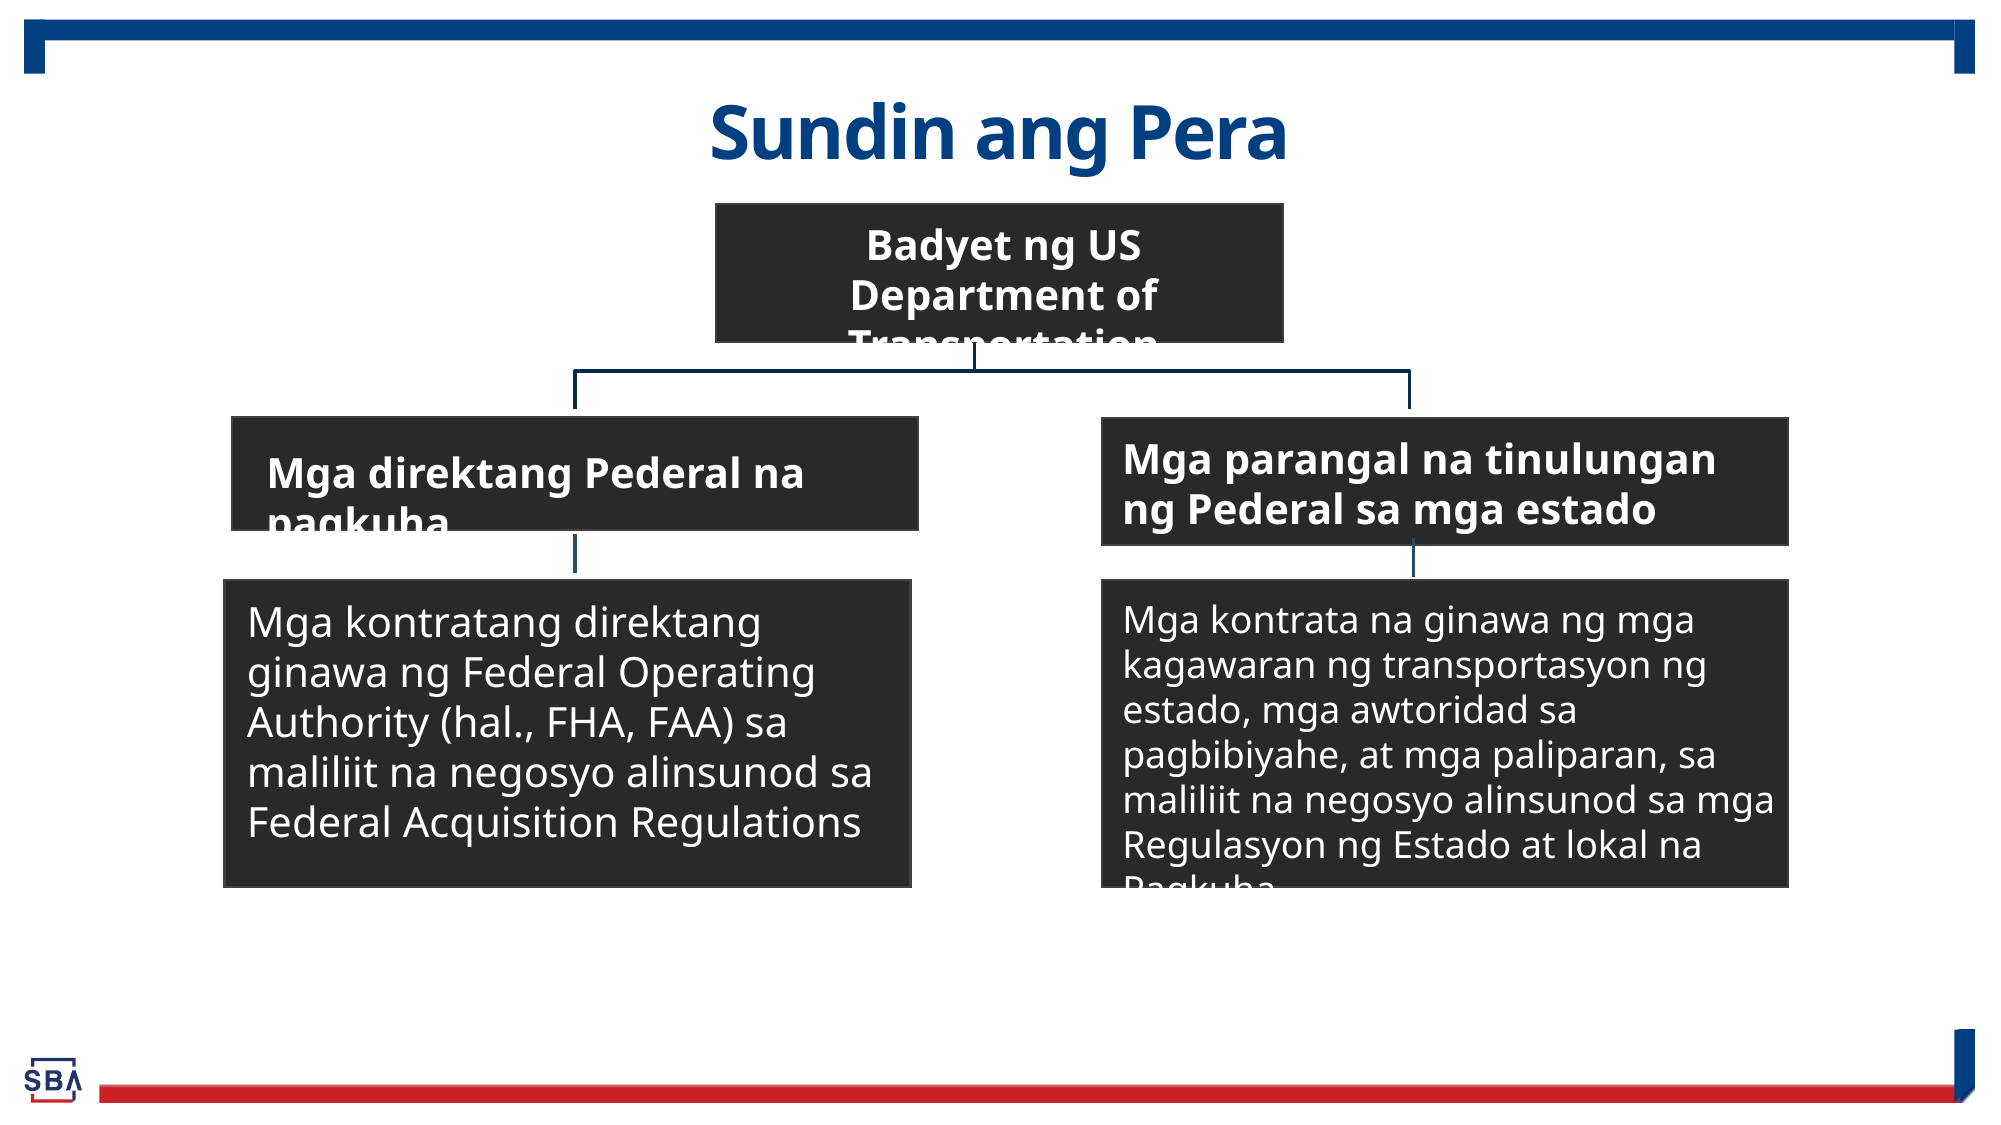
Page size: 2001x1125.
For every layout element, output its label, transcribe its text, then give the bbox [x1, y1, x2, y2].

title Sundin ang Pera [137, 87, 1863, 186]
text_box [974, 342, 1410, 410]
text_box Badyet ng US Department of Transportation [775, 371, 1191, 377]
text_box [223, 579, 912, 888]
text_box Mga kontratang direktang ginawa ng Federal Operating Authority (hal., FHA, FAA) sa maliliit na negosyo alinsunod sa Federal Acquisition Regulations [232, 588, 911, 904]
text_box [575, 342, 974, 410]
text_box Mga parangal na tinulungan ng Pederal sa mga estado [1107, 425, 1794, 540]
text_box [1101, 417, 1789, 546]
text_box Badyet ng US Department of Transportation [742, 211, 1266, 370]
text_box Mga direktang Pederal na pagkuha [251, 439, 899, 555]
text_box Mga kontrata na ginawa ng mga kagawaran ng transportasyon ng estado, mga awtoridad sa pagbibiyahe, at mga paliparan, sa maliliit na negosyo alinsunod sa mga Regulasyon ng Estado at lokal na Pagkuha [1107, 588, 1800, 919]
text_box [1101, 579, 1789, 888]
text_box [715, 203, 1284, 343]
text_box [231, 416, 919, 531]
